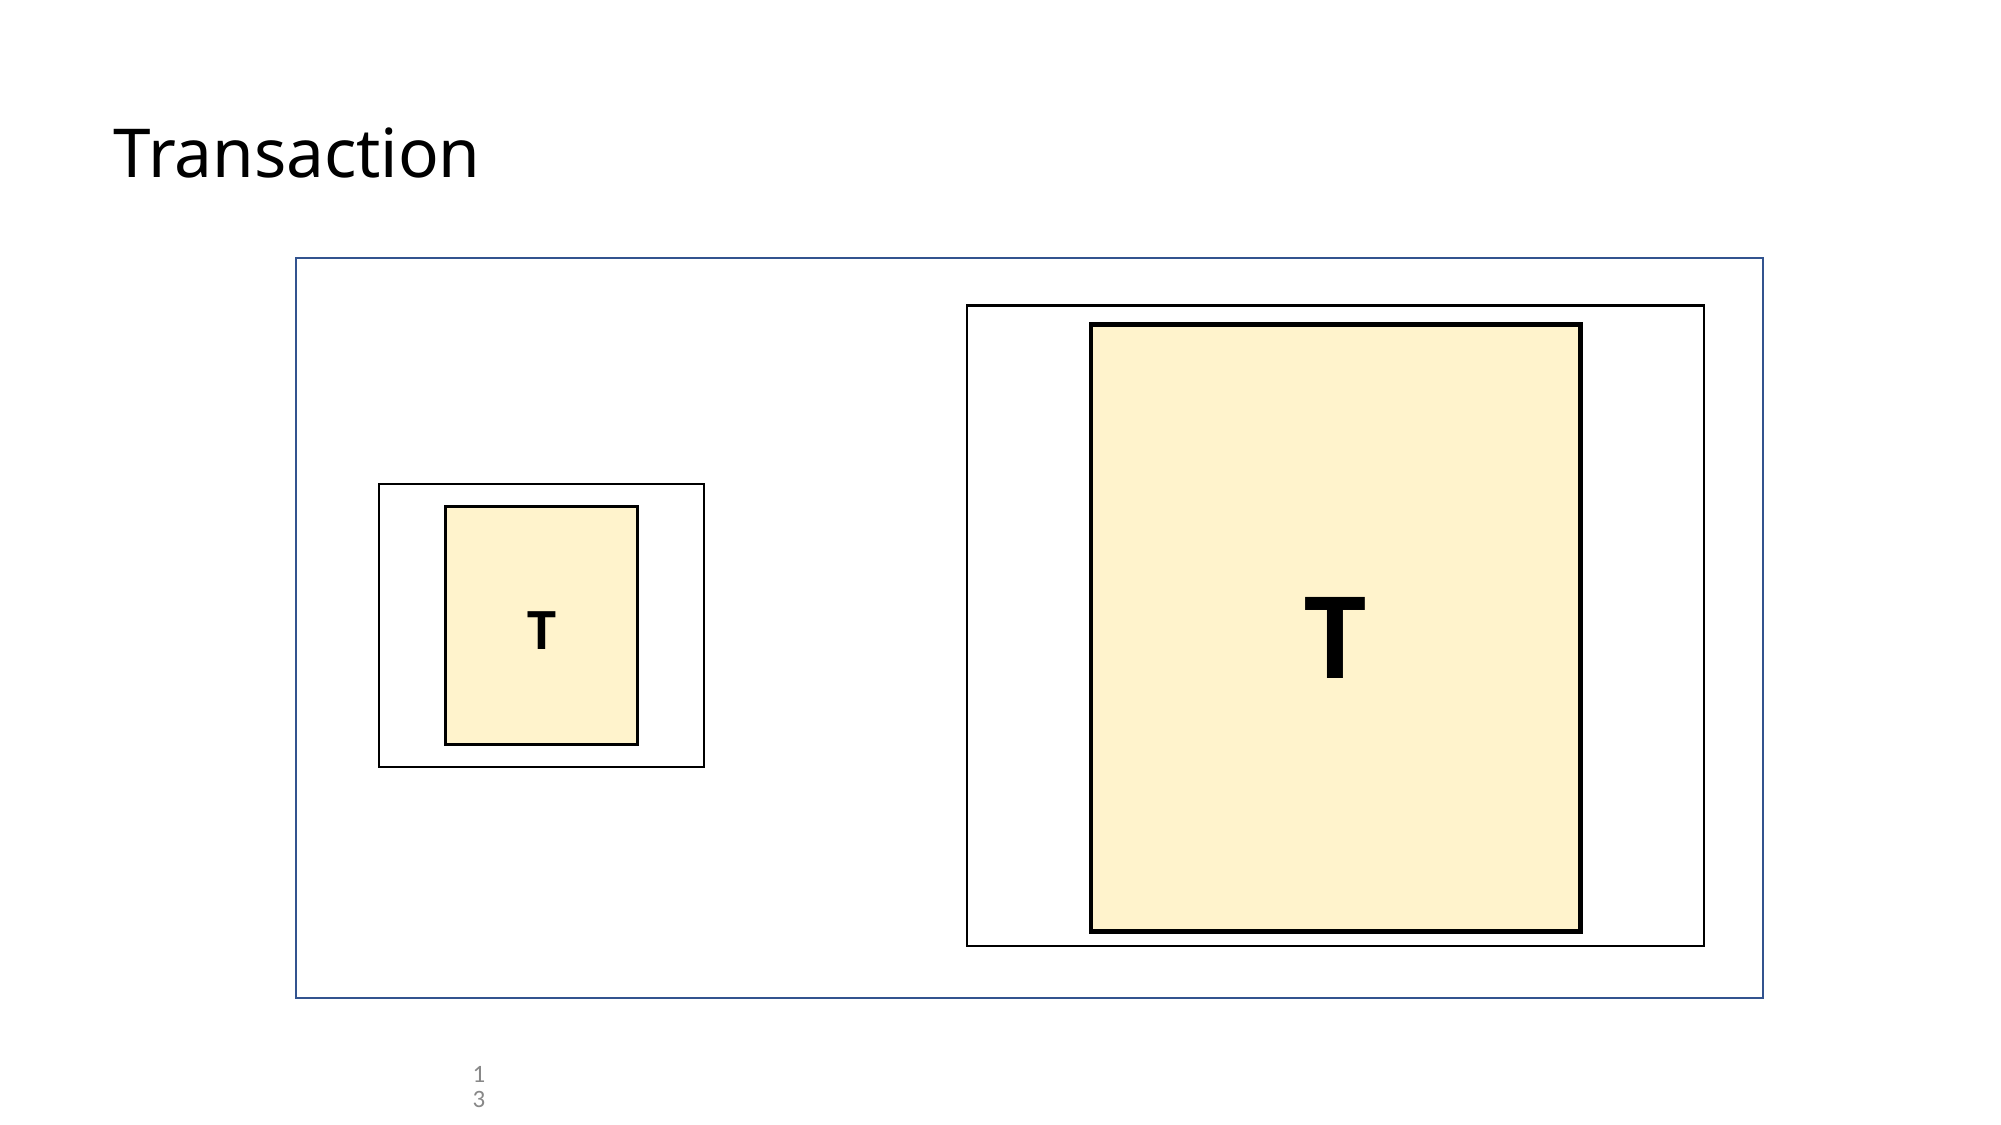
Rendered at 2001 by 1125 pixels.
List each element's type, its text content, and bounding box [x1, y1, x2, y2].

slide_number 13 [464, 1050, 496, 1096]
text_box [295, 258, 1763, 999]
text_box [378, 484, 705, 768]
text_box T [1090, 324, 1581, 932]
text_box T [445, 506, 638, 745]
text_box [967, 305, 1705, 947]
title Transaction [113, 118, 1887, 202]
